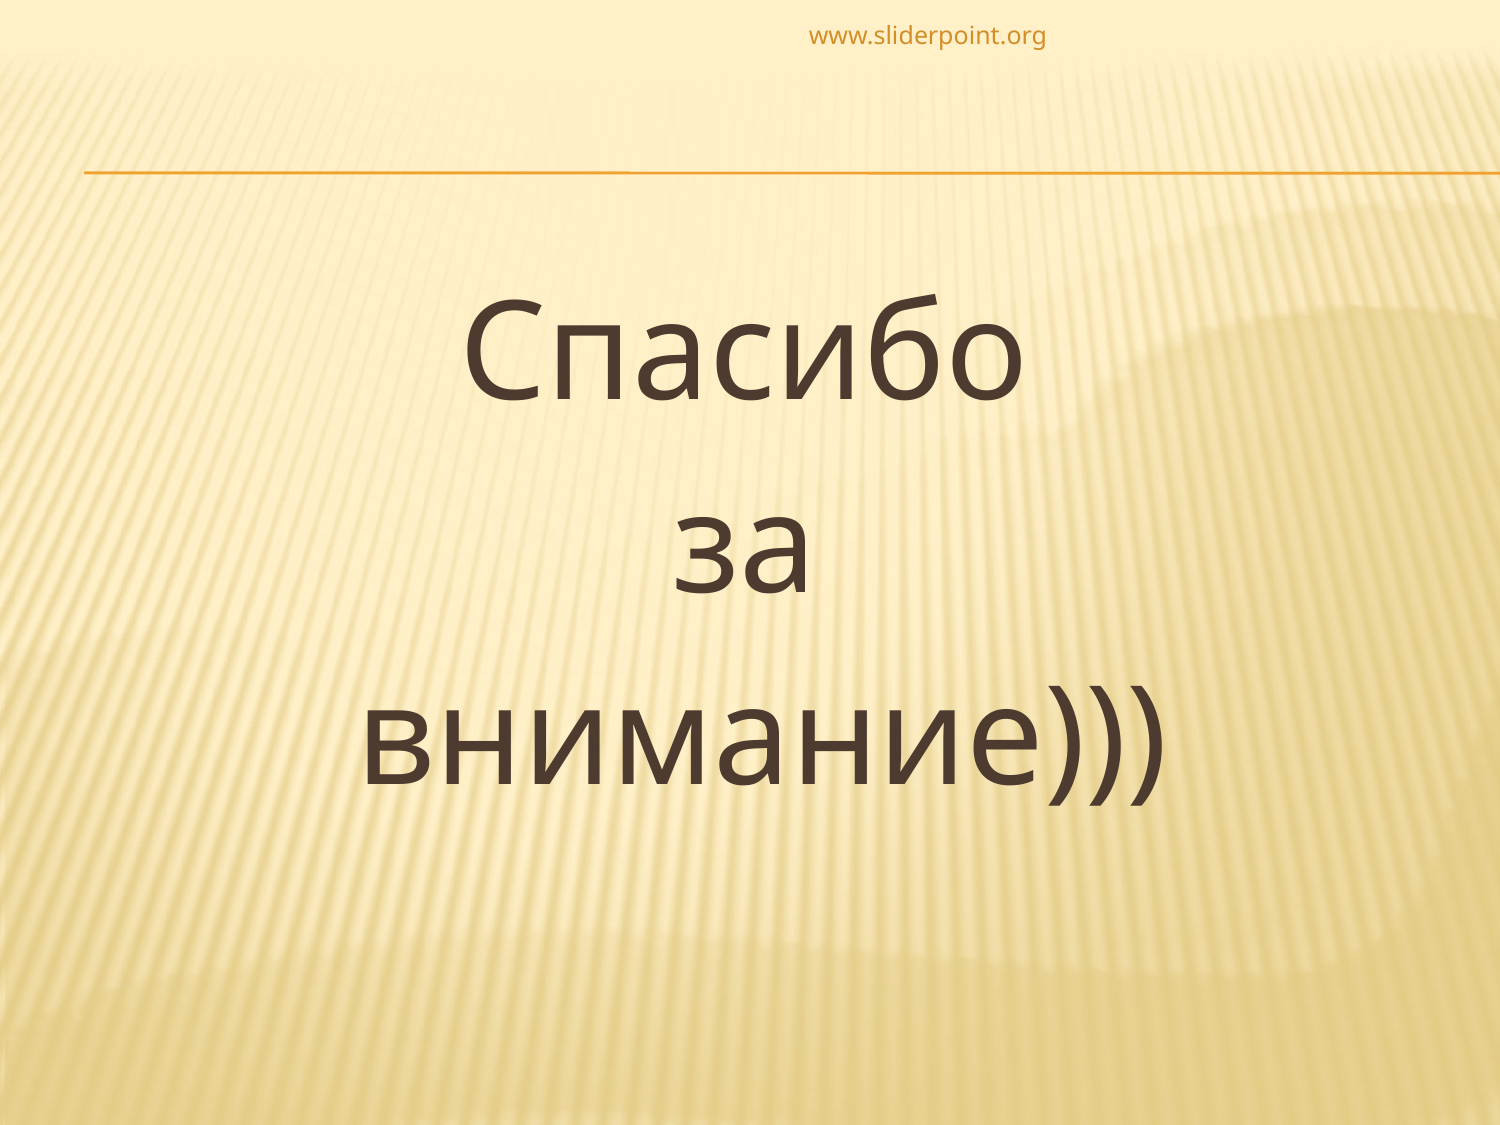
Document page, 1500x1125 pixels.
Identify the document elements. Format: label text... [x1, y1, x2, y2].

footer www.sliderpoint.org [587, 12, 1063, 60]
list Спасибо за внимание))) [50, 254, 1475, 998]
